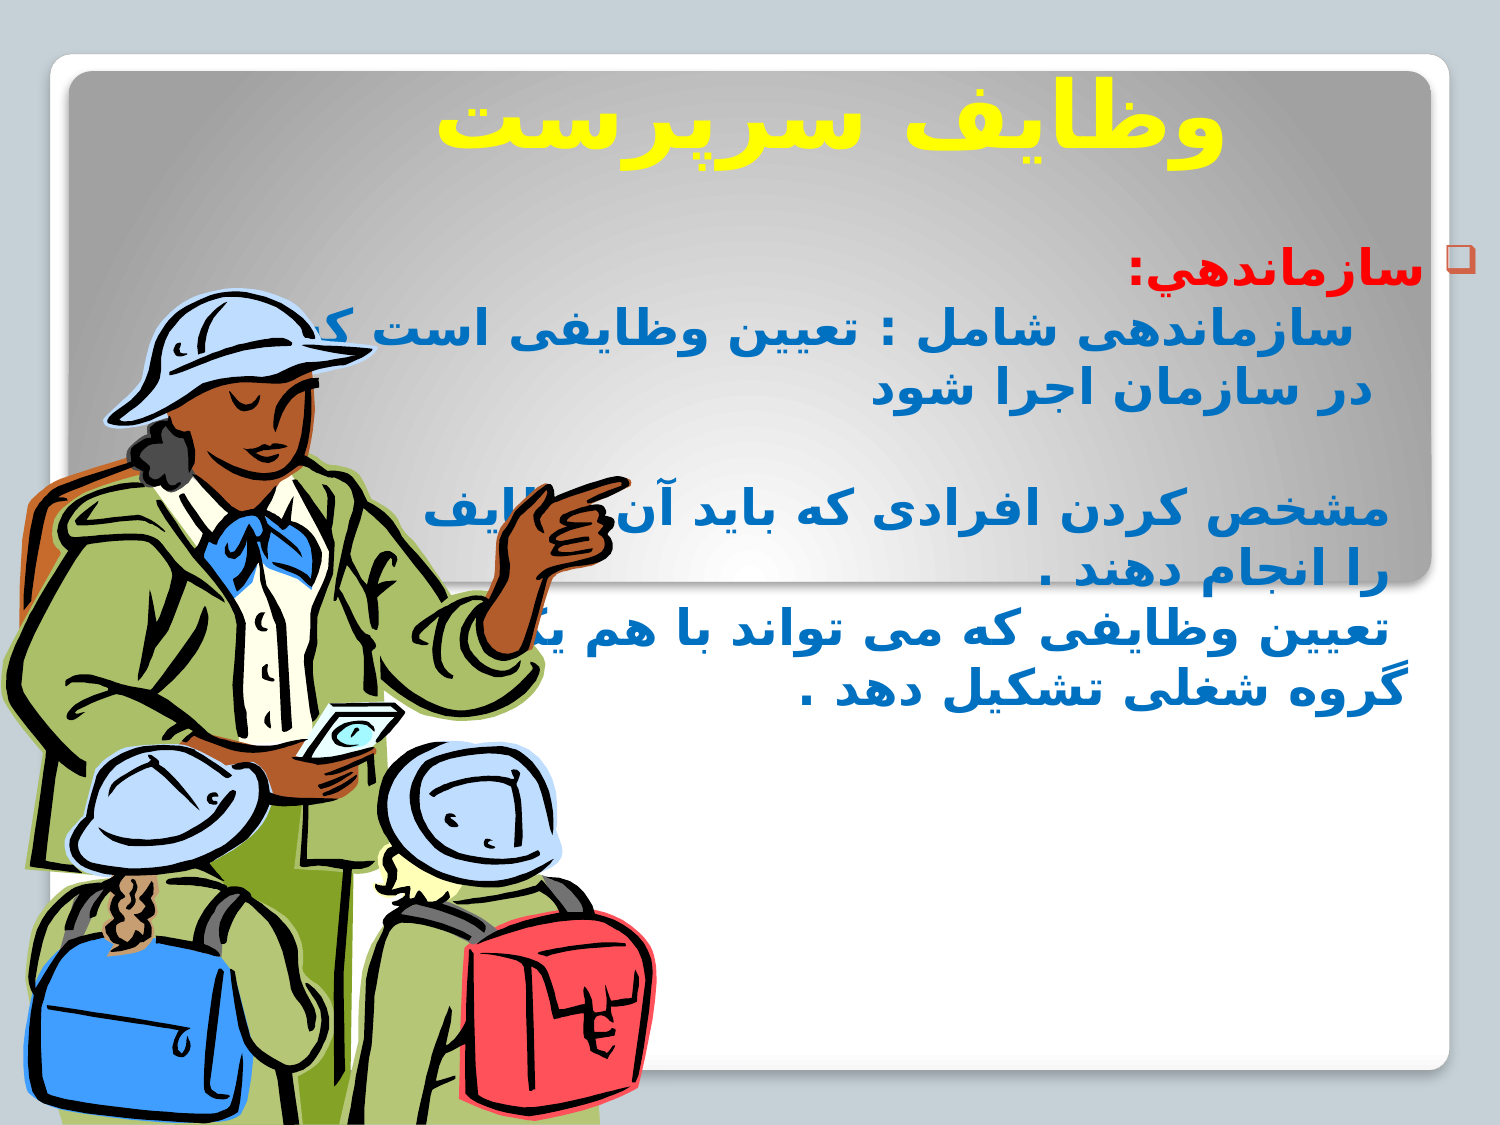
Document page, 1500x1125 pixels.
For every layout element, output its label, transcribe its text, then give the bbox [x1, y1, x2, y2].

picture [0, 287, 661, 1125]
subtitle سازماندهي: سازماندهی شامل : تعیین وظایفی است که باید در سازمان اجرا شود مشخص کردن افرادی که باید آن وظایف را انجام دهند . تعیین وظایفی که می تواند با هم یک گروه شغلی تشکیل دهد . [0, 174, 1500, 1125]
title وظايف سرپرست [0, 0, 1500, 174]
